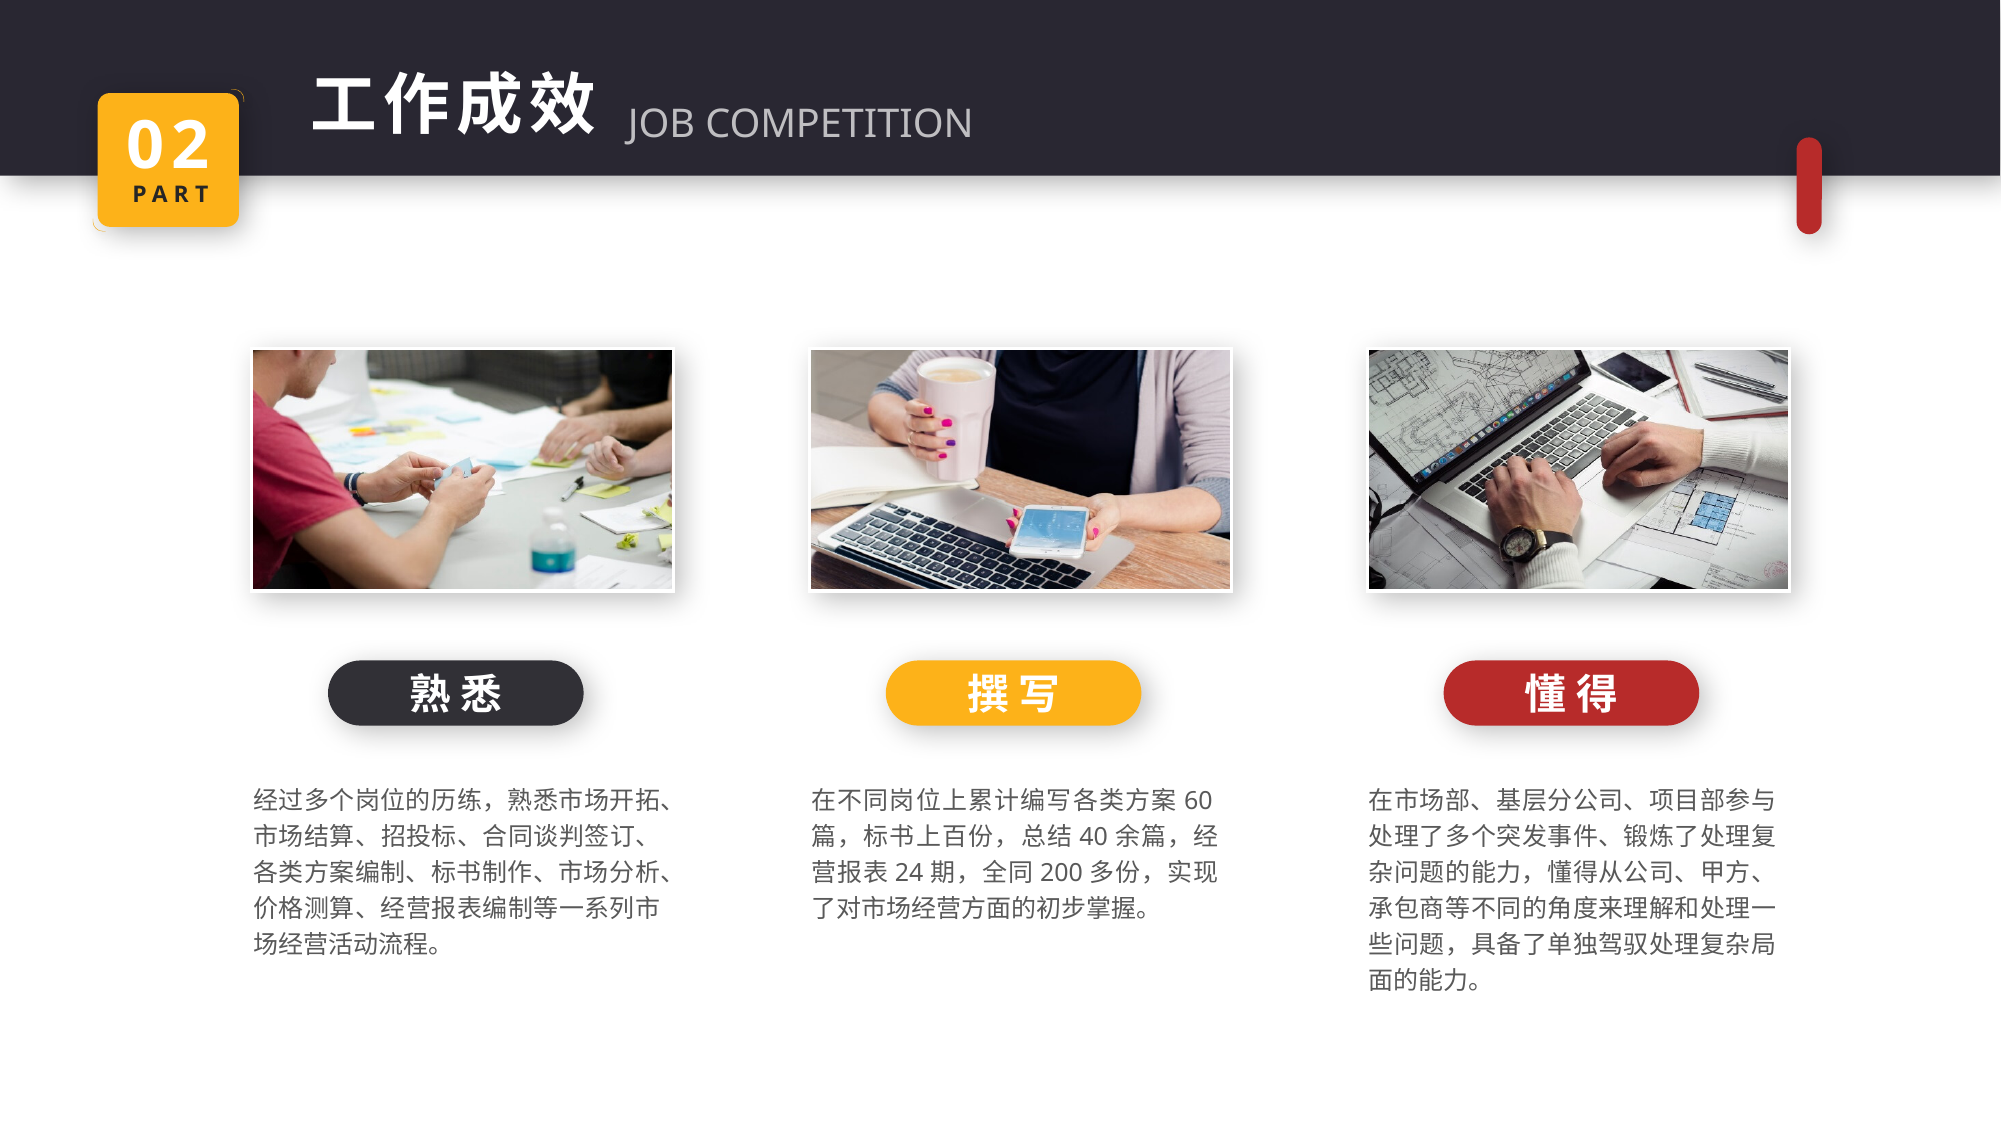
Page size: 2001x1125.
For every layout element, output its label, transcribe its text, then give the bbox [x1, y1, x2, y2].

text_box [92, 89, 248, 232]
text_box 工作成效 [299, 56, 681, 148]
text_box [1354, 348, 1792, 1005]
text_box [238, 348, 676, 969]
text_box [796, 348, 1234, 932]
text_box JOB COMPETITION [616, 92, 990, 151]
